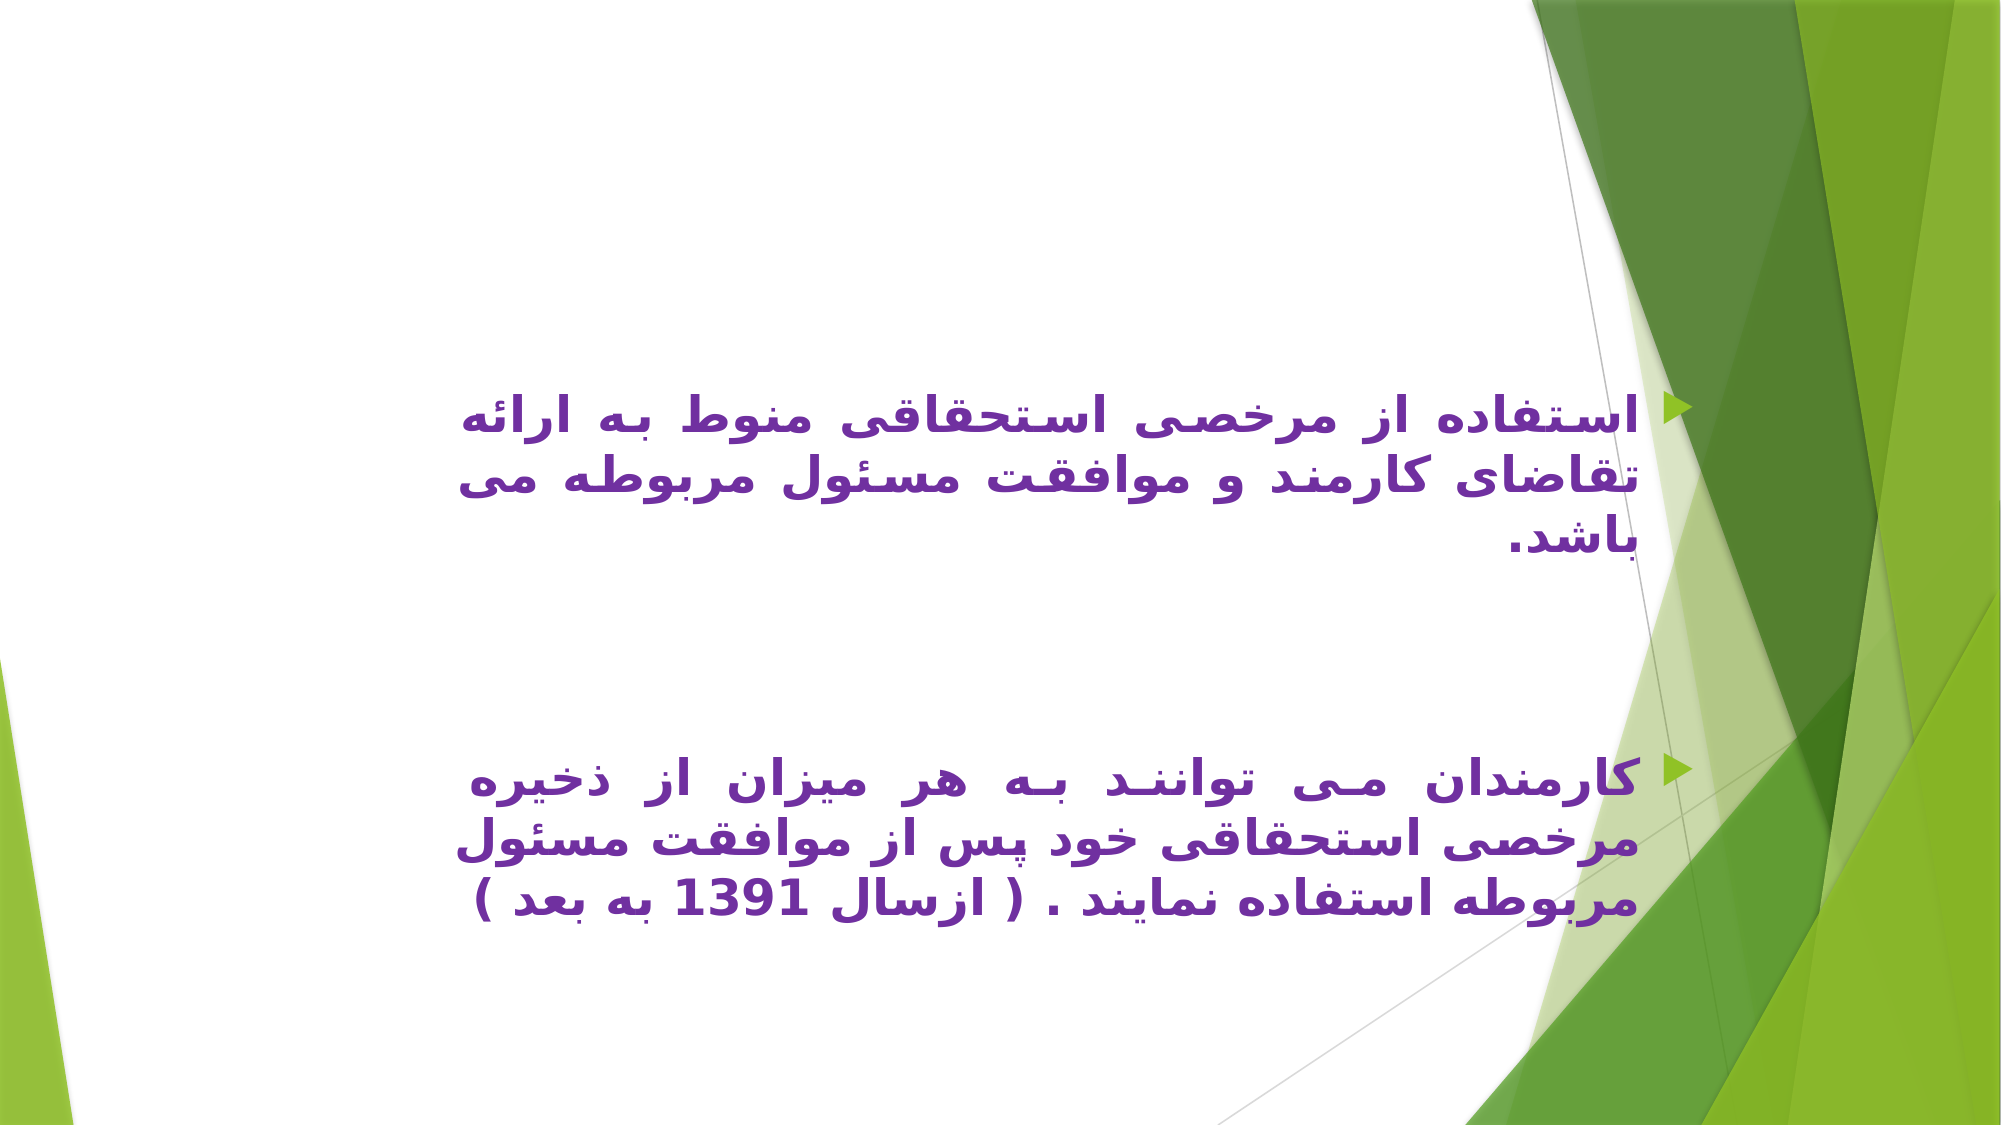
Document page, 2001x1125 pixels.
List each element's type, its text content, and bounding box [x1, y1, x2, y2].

list استفاده از مرخصی استحقاقی منوط به ارائه تقاضای کارمند و موافقت مسئول مربوطه می باشد. کارمندان می توانند به هر میزان از ذخیره مرخصی استحقاقی خود پس از موافقت مسئول مربوطه استفاده نمایند . ( ازسال 1391 به بعد ) [437, 375, 1713, 1025]
